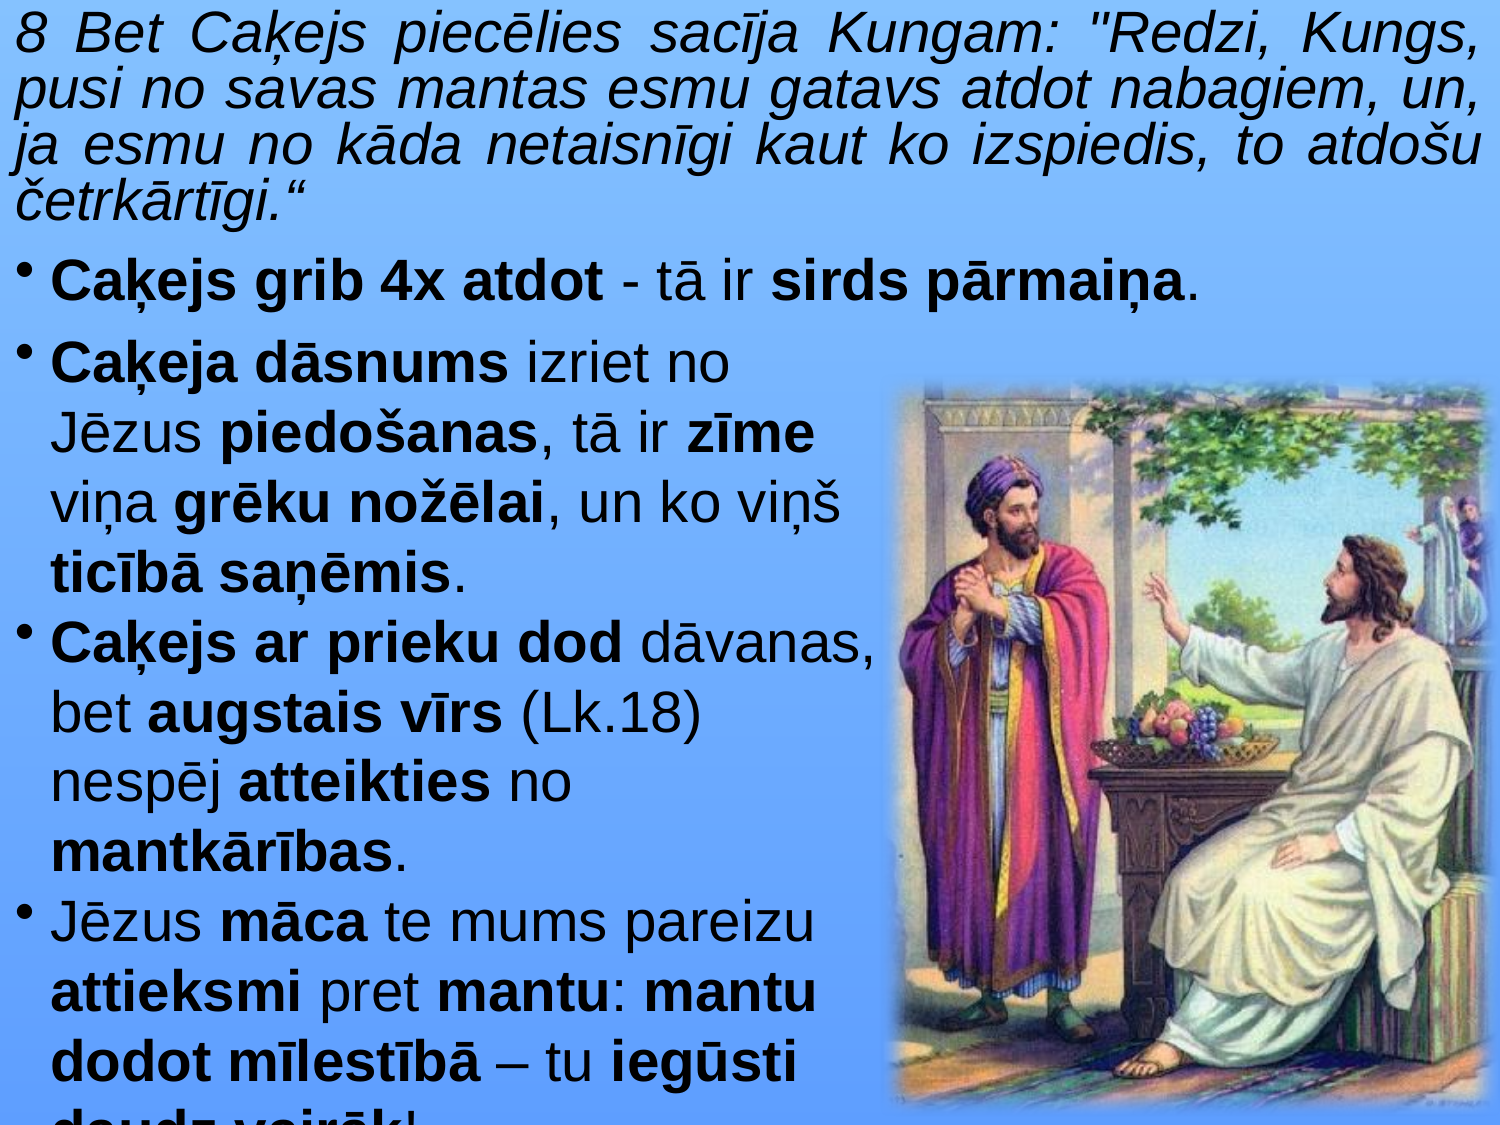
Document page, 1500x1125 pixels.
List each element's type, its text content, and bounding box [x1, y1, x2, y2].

picture [879, 373, 1500, 1117]
list 8 Bet Caķejs piecēlies sacīja Kungam: "Redzi, Kungs, pusi no savas mantas esmu gatavs atdot nabagiem, un, ja esmu no kāda netaisnīgi kaut ko izspiedis, to atdošu četrkārtīgi.“ [0, 0, 1500, 178]
text_box Caķeja dāsnums izriet no Jēzus piedošanas, tā ir zīme viņa grēku nožēlai, un ko viņš ticībā saņēmis. Caķejs ar prieku dod dāvanas, bet augstais vīrs (Lk.18) nespēj atteikties no mantkārības. Jēzus māca te mums pareizu attieksmi pret mantu: mantu dodot mīlestībā – tu iegūsti daudz vairāk! [0, 320, 903, 1125]
text_box Caķejs grib 4x atdot - tā ir sirds pārmaiņa. [0, 234, 1266, 320]
